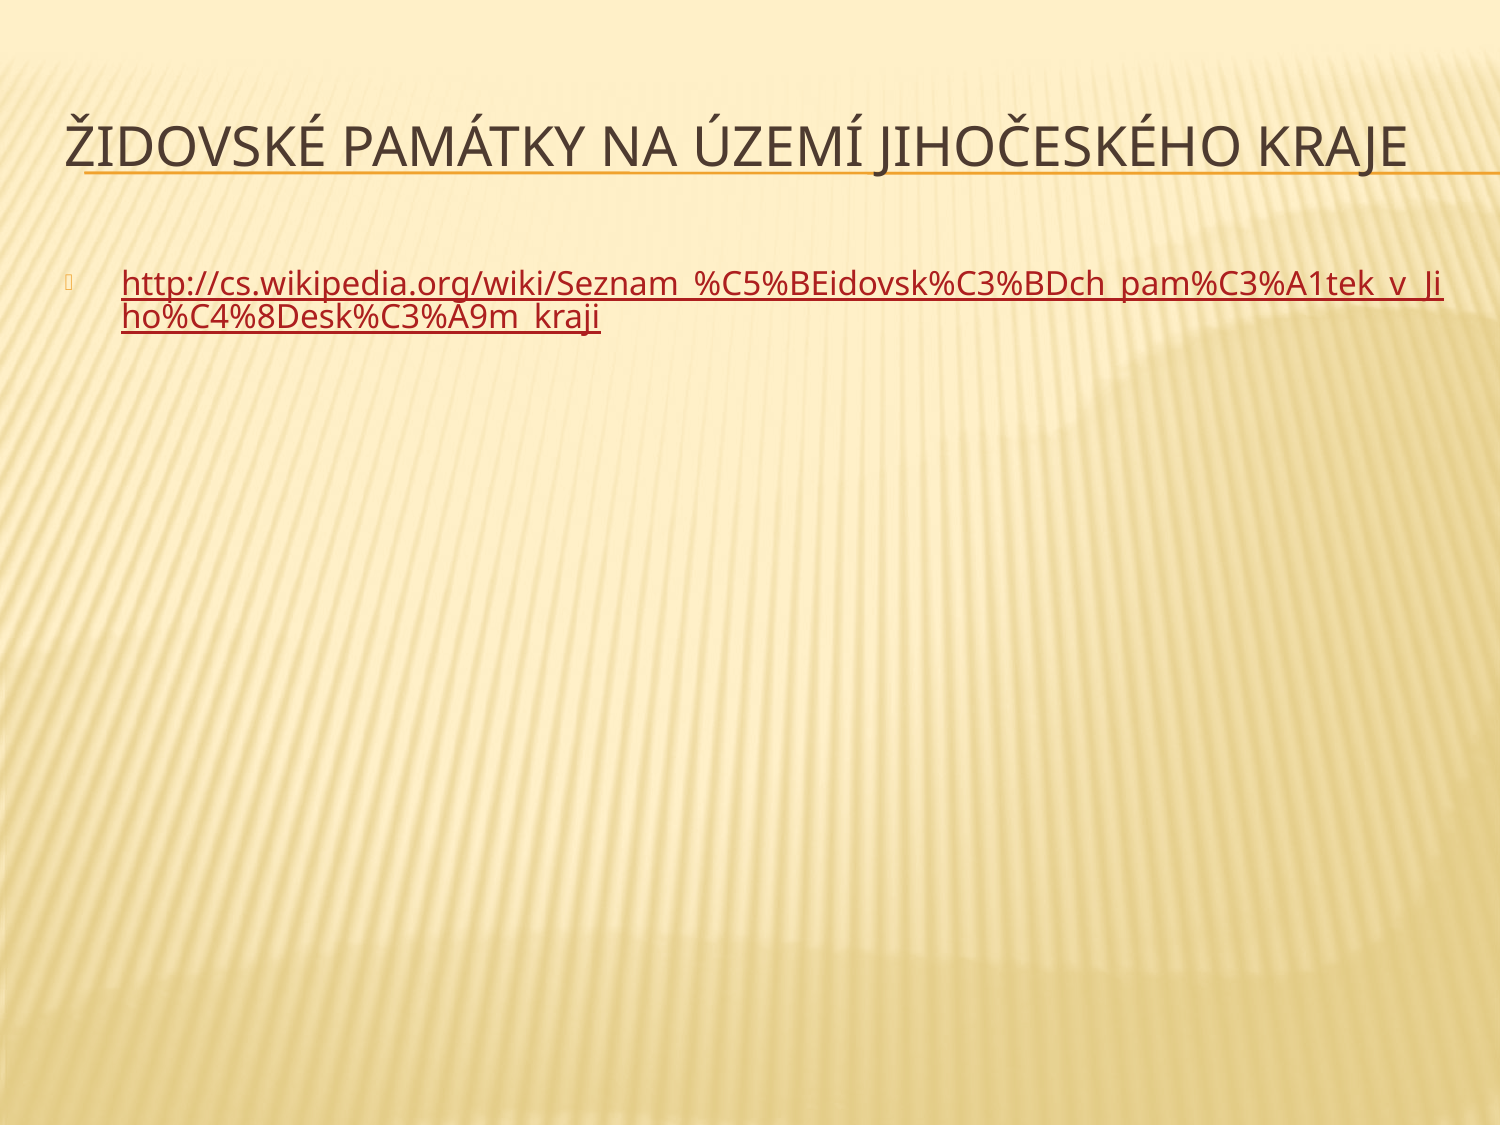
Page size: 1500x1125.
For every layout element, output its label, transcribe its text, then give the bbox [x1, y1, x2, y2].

title Židovské památky na území Jihočeského kraje [50, 75, 1475, 213]
list http://cs.wikipedia.org/wiki/Seznam_%C5%BEidovsk%C3%BDch_pam%C3%A1tek_v_Jiho%C4%8Desk%C3%A9m_kraji [50, 254, 1475, 998]
